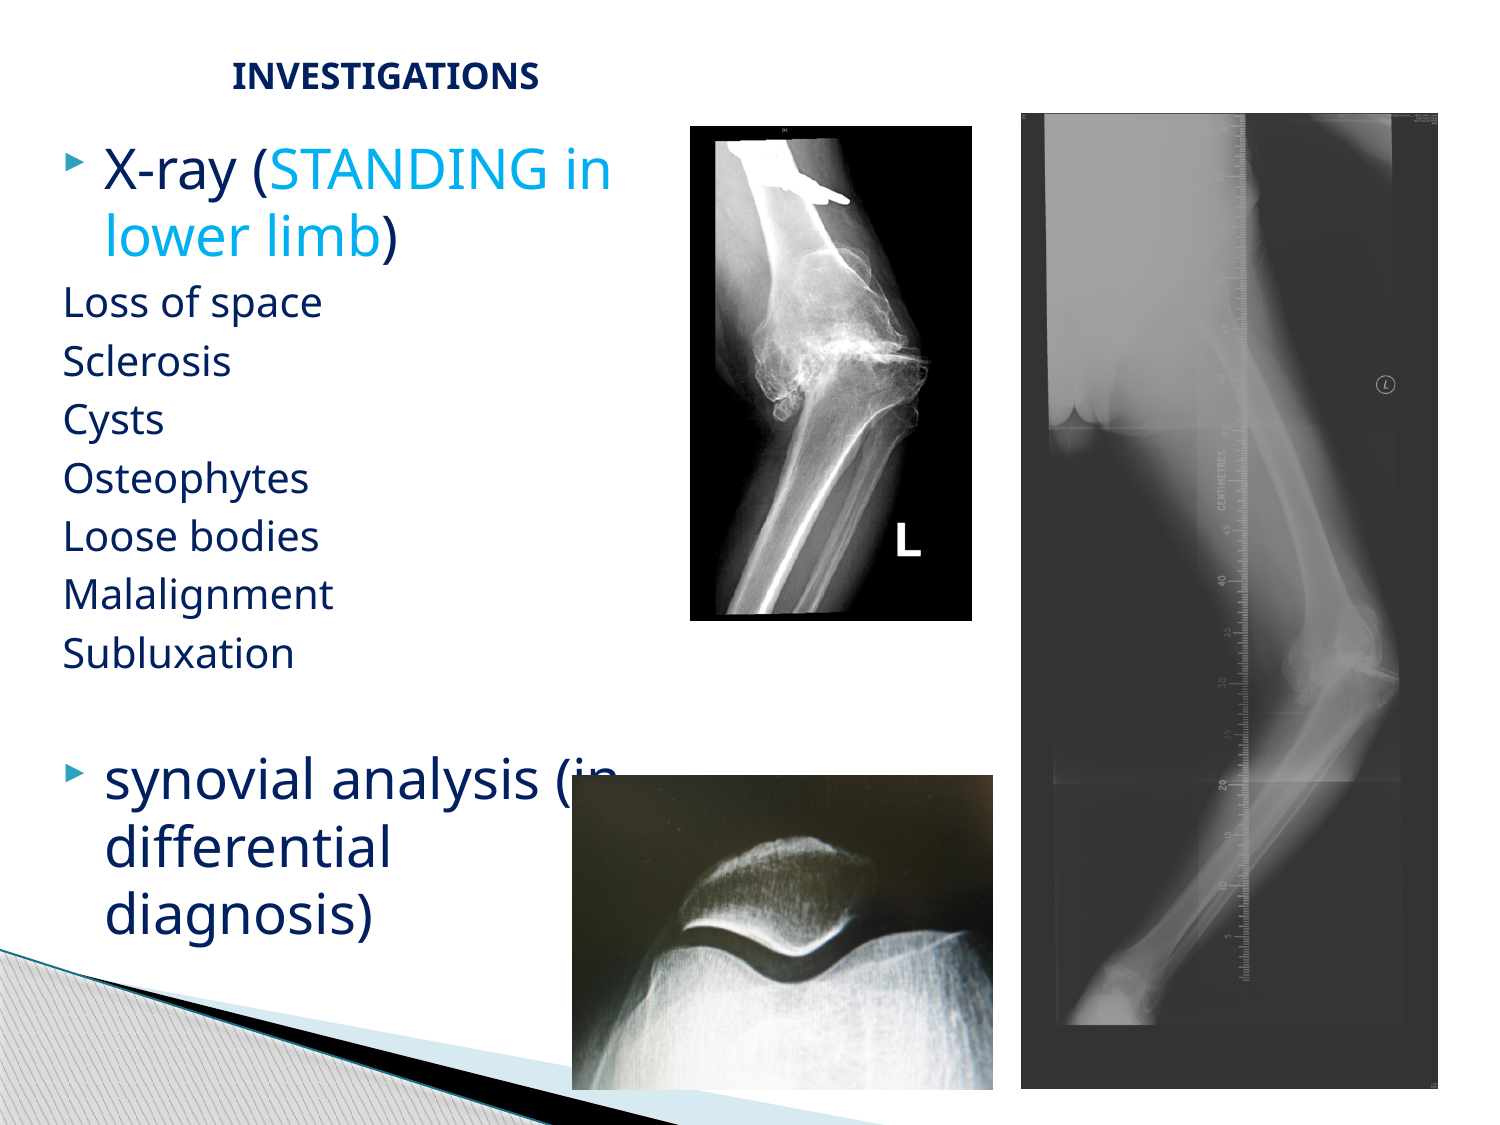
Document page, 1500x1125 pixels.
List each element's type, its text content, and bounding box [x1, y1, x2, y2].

picture [690, 125, 972, 621]
title INVESTIGATIONS [75, 45, 1425, 149]
picture [572, 774, 993, 1091]
picture [1021, 113, 1438, 1089]
list X-ray (STANDING in lower limb) Loss of space Sclerosis Cysts Osteophytes Loose bodies Malalignment Subluxation synovial analysis (in differential diagnosis) [29, 125, 644, 1125]
